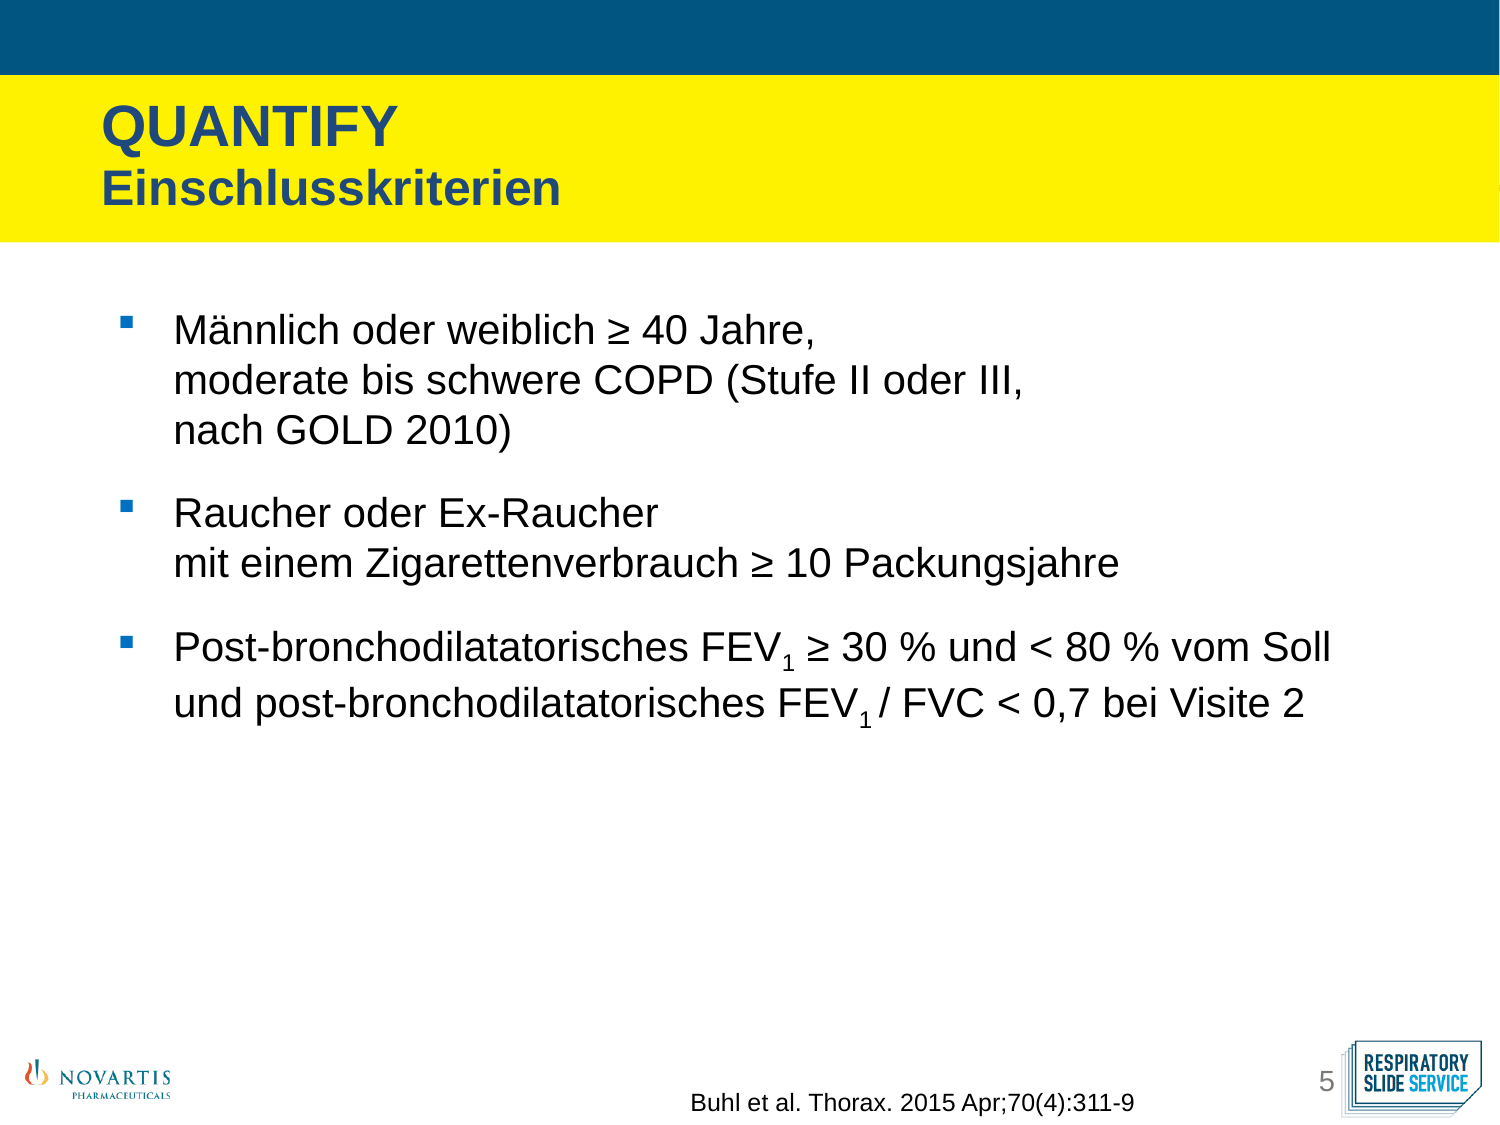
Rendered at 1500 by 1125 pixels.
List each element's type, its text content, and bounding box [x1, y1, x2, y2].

picture [1328, 1027, 1497, 1125]
text_box Buhl et al. Thorax. 2015 Apr;70(4):311-9 [675, 1078, 1151, 1124]
text_box QUANTIFY Einschlusskriterien [86, 83, 1447, 225]
picture [25, 1059, 170, 1099]
list Männlich oder weiblich ≥ 40 Jahre, moderate bis schwere COPD (Stufe II oder III, nach GOLD 2010) Raucher oder Ex-Raucher mit einem Zigarettenverbrauch ≥ 10 Packungsjahre Post-bronchodilatatorisches FEV1 ≥ 30 % und < 80 % vom Soll und post-bronchodilatatorisches FEV1 / FVC < 0,7 bei Visite 2 [117, 302, 1393, 978]
